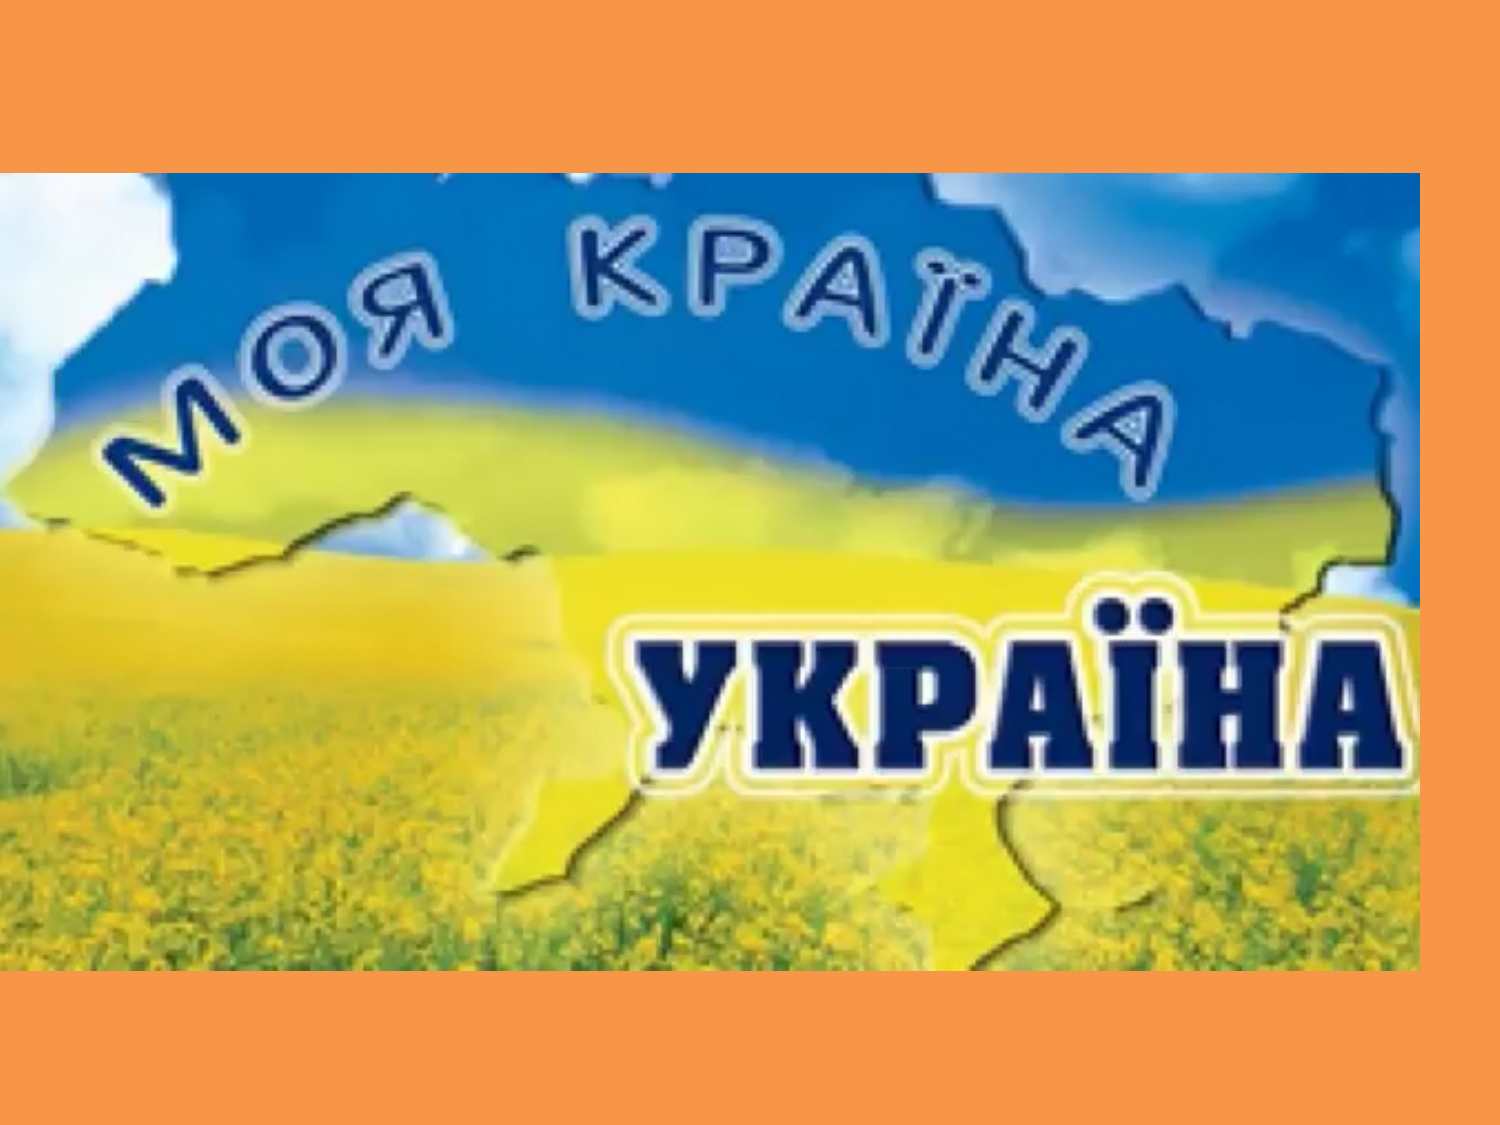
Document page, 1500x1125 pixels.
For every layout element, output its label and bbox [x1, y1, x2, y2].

list [0, 172, 1421, 972]
